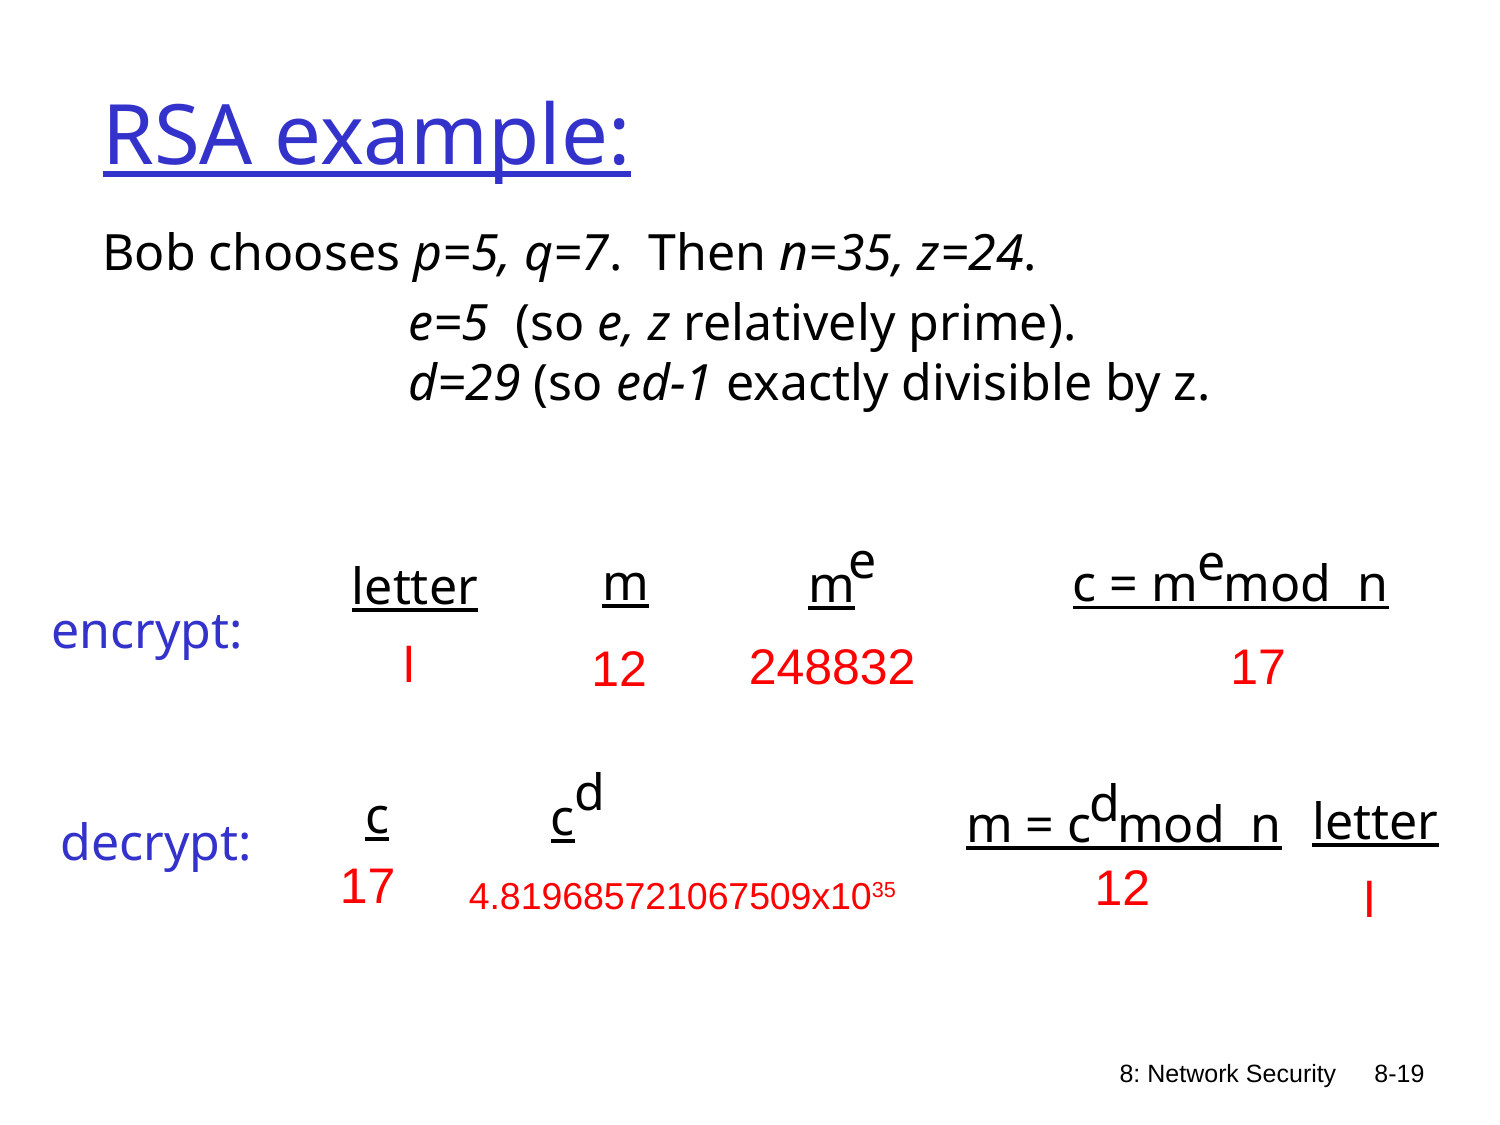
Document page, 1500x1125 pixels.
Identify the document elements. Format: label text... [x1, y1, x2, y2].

text_box l [1348, 860, 1390, 935]
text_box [534, 752, 620, 853]
footer 8: Network Security [876, 1050, 1352, 1125]
text_box letter [336, 547, 493, 622]
text_box 17 [1215, 627, 1301, 702]
text_box 12 [576, 628, 662, 704]
text_box letter [1297, 782, 1454, 857]
text_box l [388, 624, 430, 700]
slide_number 8-19 [1320, 1050, 1440, 1099]
text_box e [833, 521, 892, 597]
text_box m [587, 543, 664, 618]
text_box 17 [324, 846, 411, 922]
text_box m [793, 544, 870, 620]
text_box e=5 (so e, z relatively prime). d=29 (so ed-1 exactly divisible by z. [393, 282, 1227, 478]
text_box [958, 764, 1290, 861]
text_box Bob chooses p=5, q=7. Then n=35, z=24. [87, 213, 1053, 288]
text_box 12 [1079, 861, 1165, 924]
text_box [1065, 523, 1396, 620]
text_box encrypt: [36, 591, 258, 666]
text_box 4.819685721067509x1035 [429, 864, 936, 924]
text_box decrypt: [46, 803, 268, 878]
text_box c [350, 776, 405, 846]
text_box 248832 [733, 627, 931, 702]
title RSA example: [87, 37, 1363, 225]
